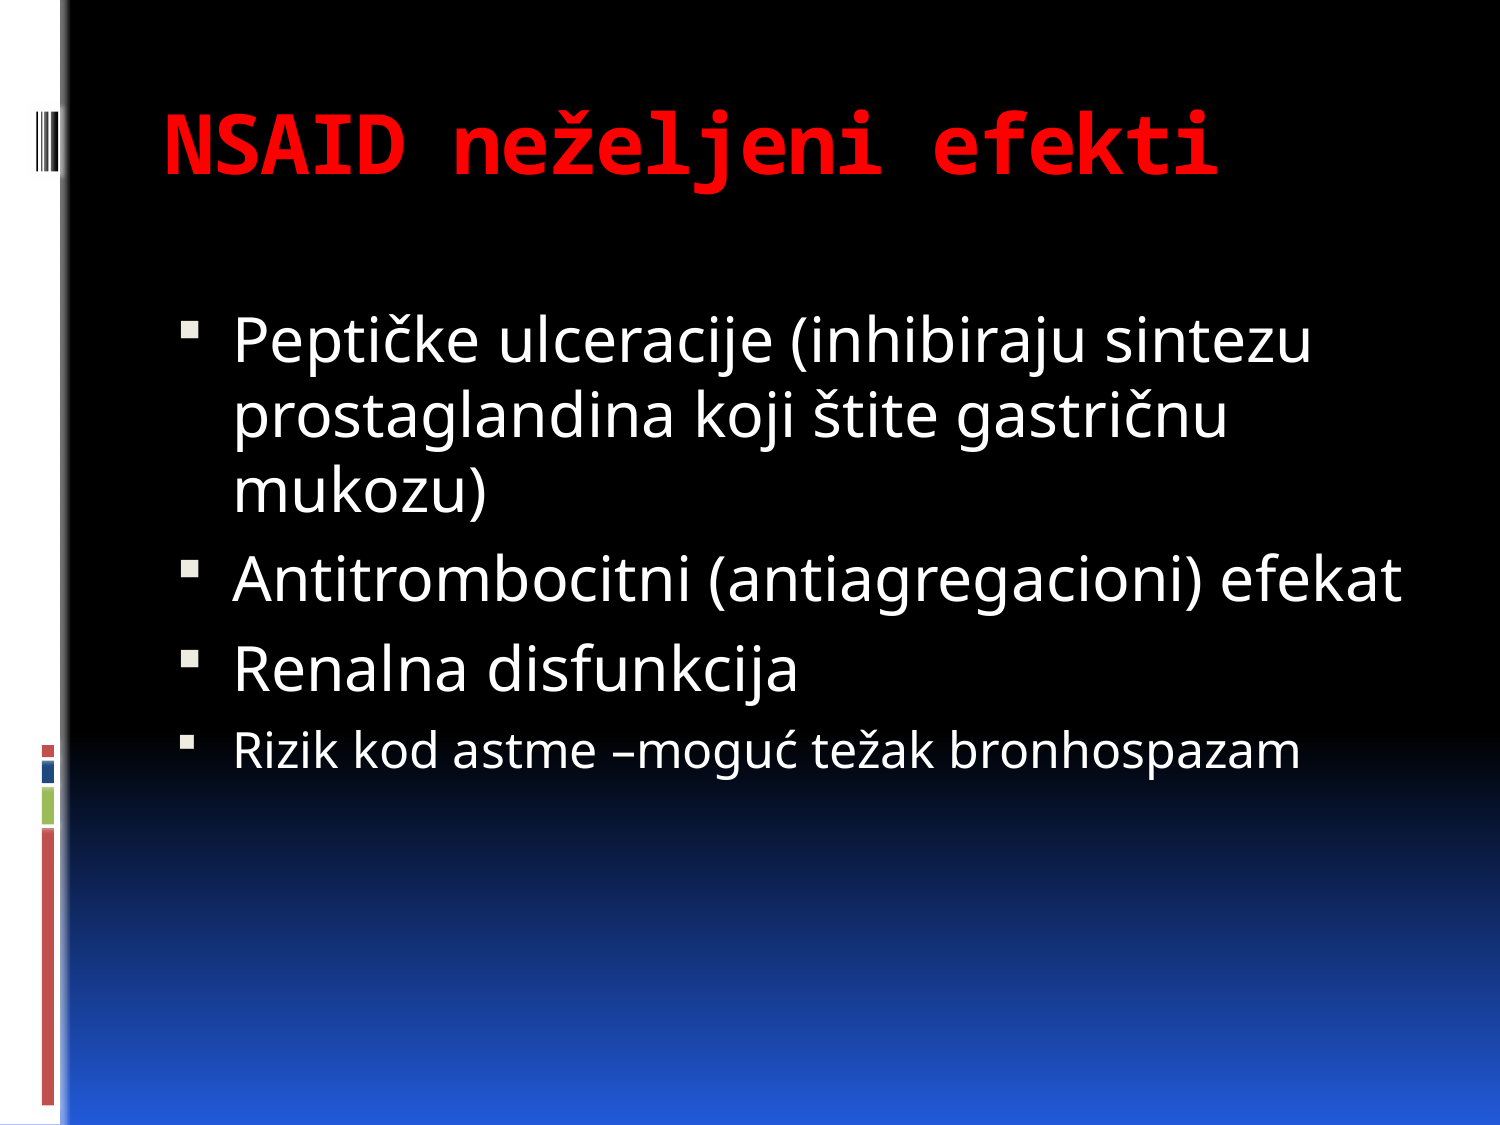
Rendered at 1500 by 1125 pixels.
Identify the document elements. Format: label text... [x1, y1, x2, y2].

title NSAID neželjeni efekti [150, 83, 1425, 234]
list Peptičke ulceracije (inhibiraju sintezu prostaglandina koji štite gastričnu mukozu) Antitrombocitni (antiagregacioni) efekat Renalna disfunkcija Rizik kod astme –moguć težak bronhospazam [150, 292, 1425, 1043]
